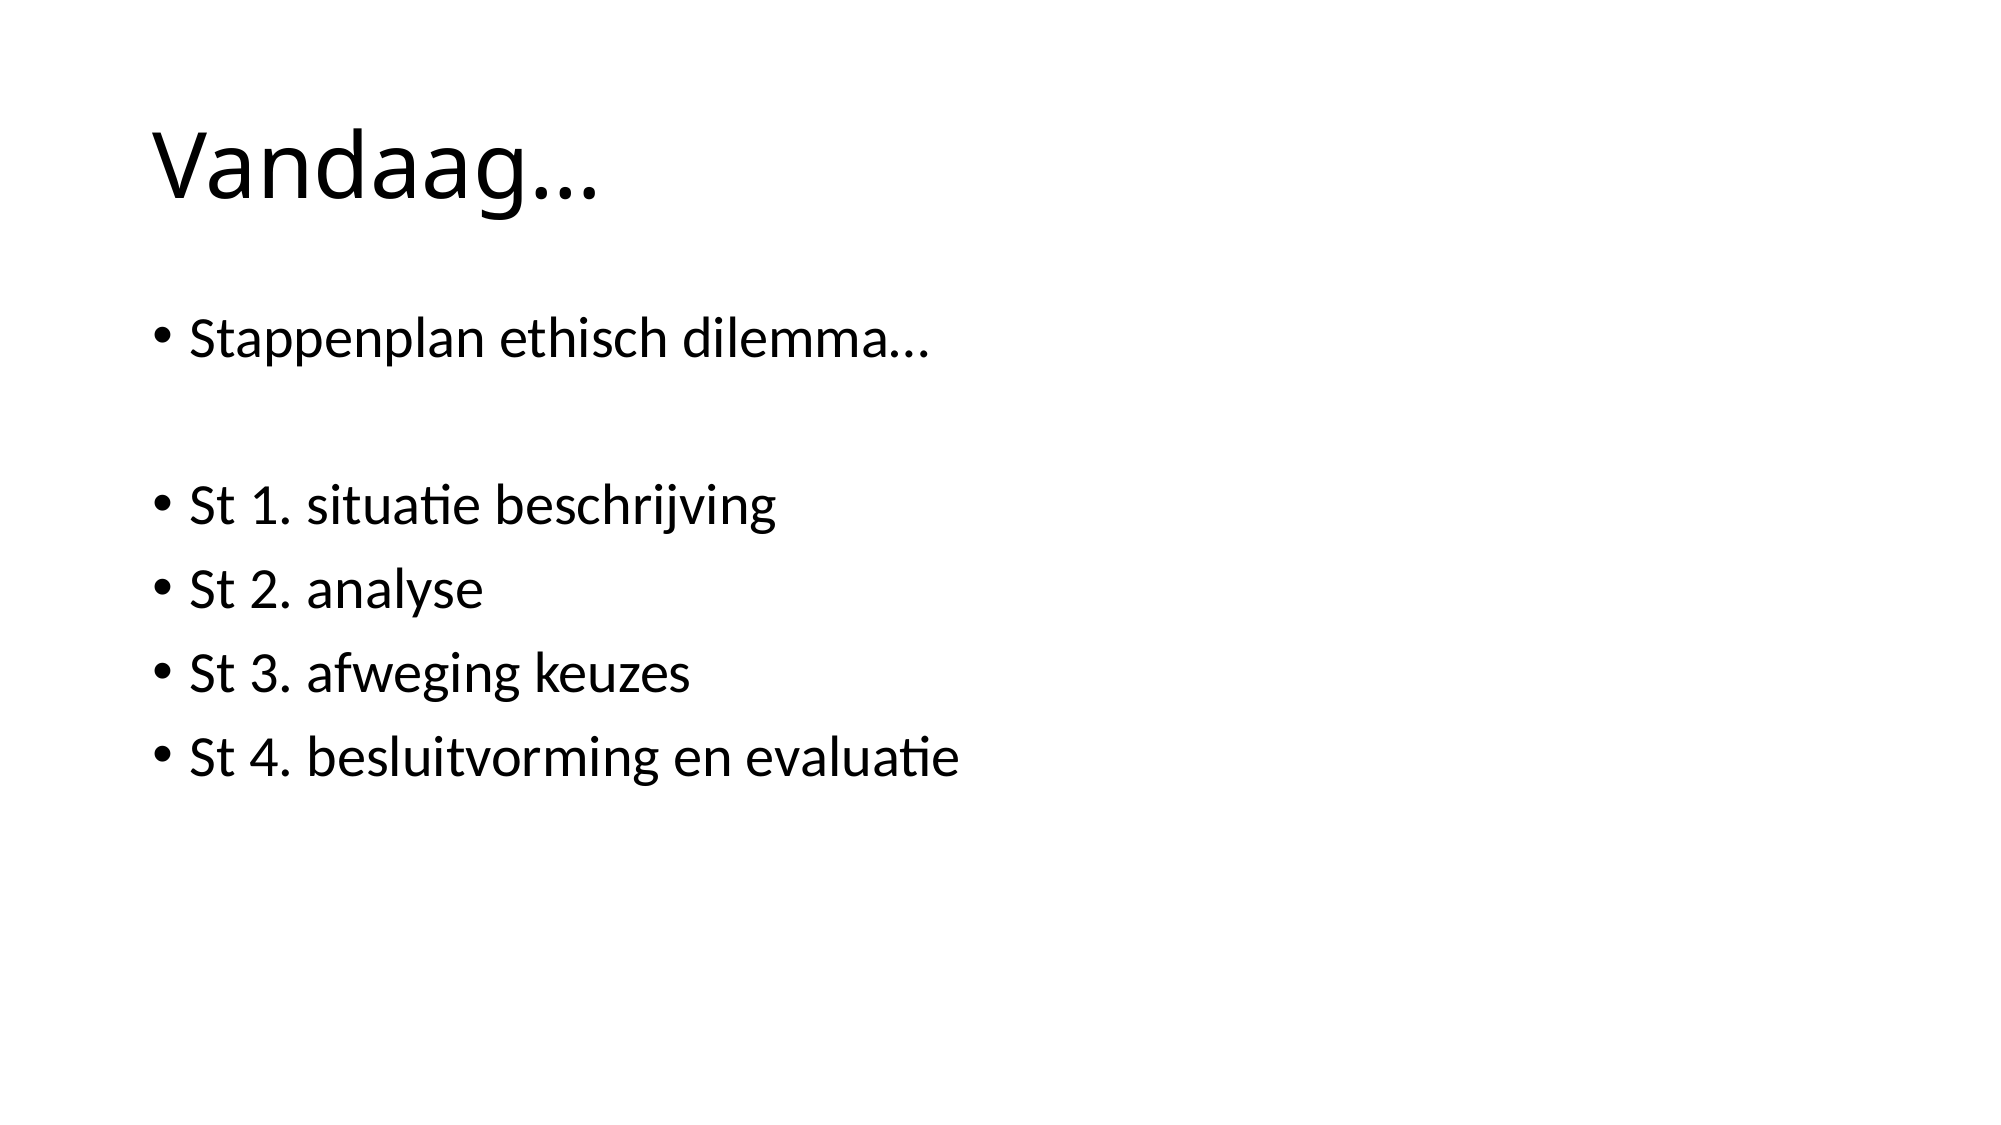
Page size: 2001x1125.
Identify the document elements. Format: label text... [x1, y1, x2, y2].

list Stappenplan ethisch dilemma… St 1. situatie beschrijving St 2. analyse St 3. afweging keuzes St 4. besluitvorming en evaluatie [137, 299, 1863, 1014]
title Vandaag… [137, 59, 1863, 278]
